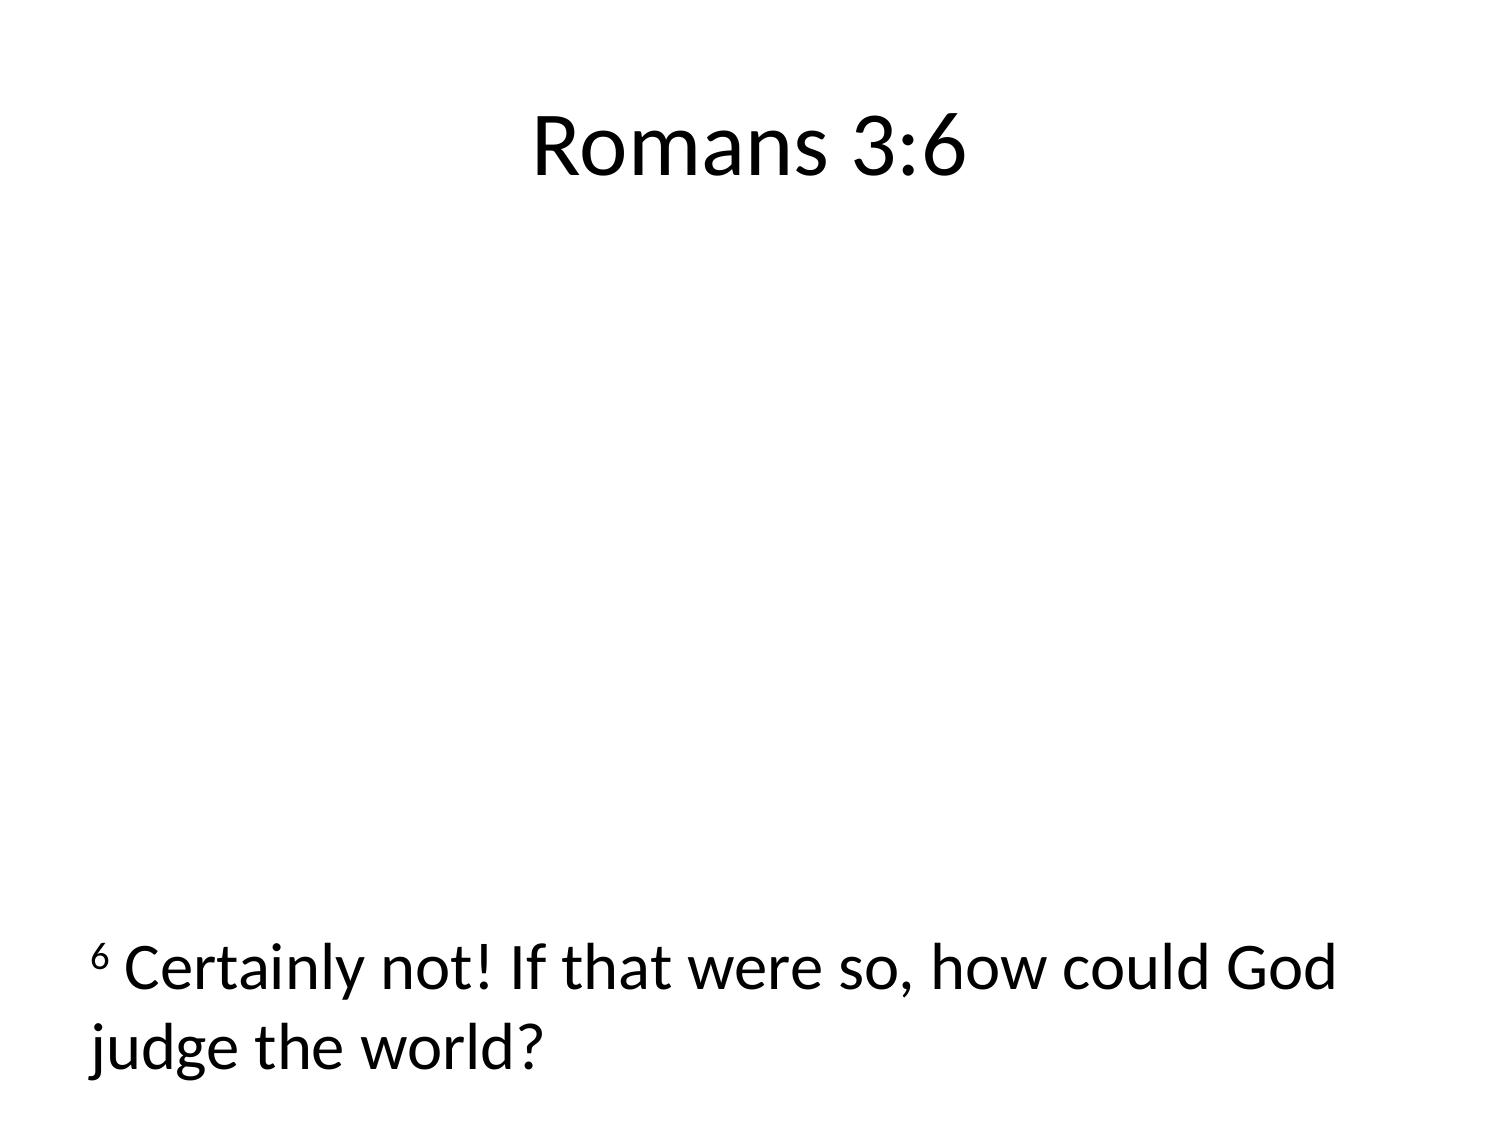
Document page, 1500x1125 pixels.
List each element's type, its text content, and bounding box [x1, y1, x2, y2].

title Romans 3:6 [75, 45, 1425, 233]
list 6 Certainly not! If that were so, how could God judge the world? [75, 262, 1425, 1005]
